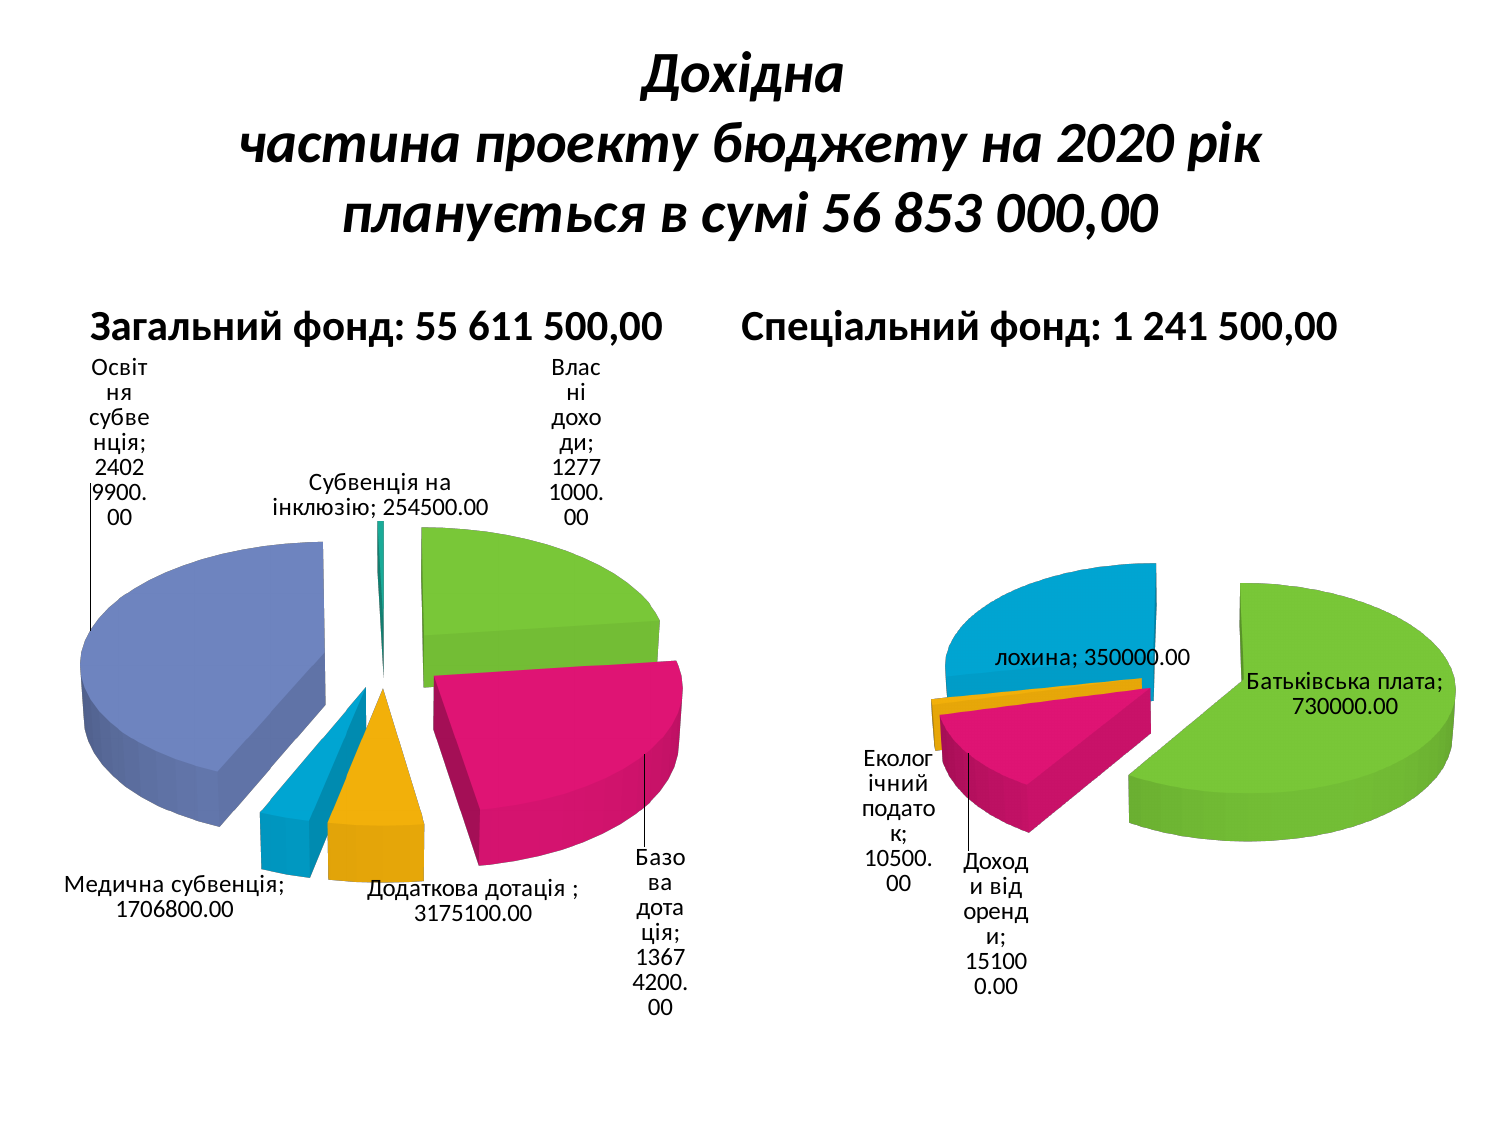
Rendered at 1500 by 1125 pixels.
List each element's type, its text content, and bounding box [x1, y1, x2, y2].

title Дохідна частина проекту бюджету на 2020 рік планується в сумі 56 853 000,00 [75, 45, 1425, 233]
list Спеціальний фонд: 1 241 500,00 [726, 251, 1425, 343]
list Загальний фонд: 55 611 500,00 [75, 251, 726, 343]
chart [29, 337, 1500, 1095]
